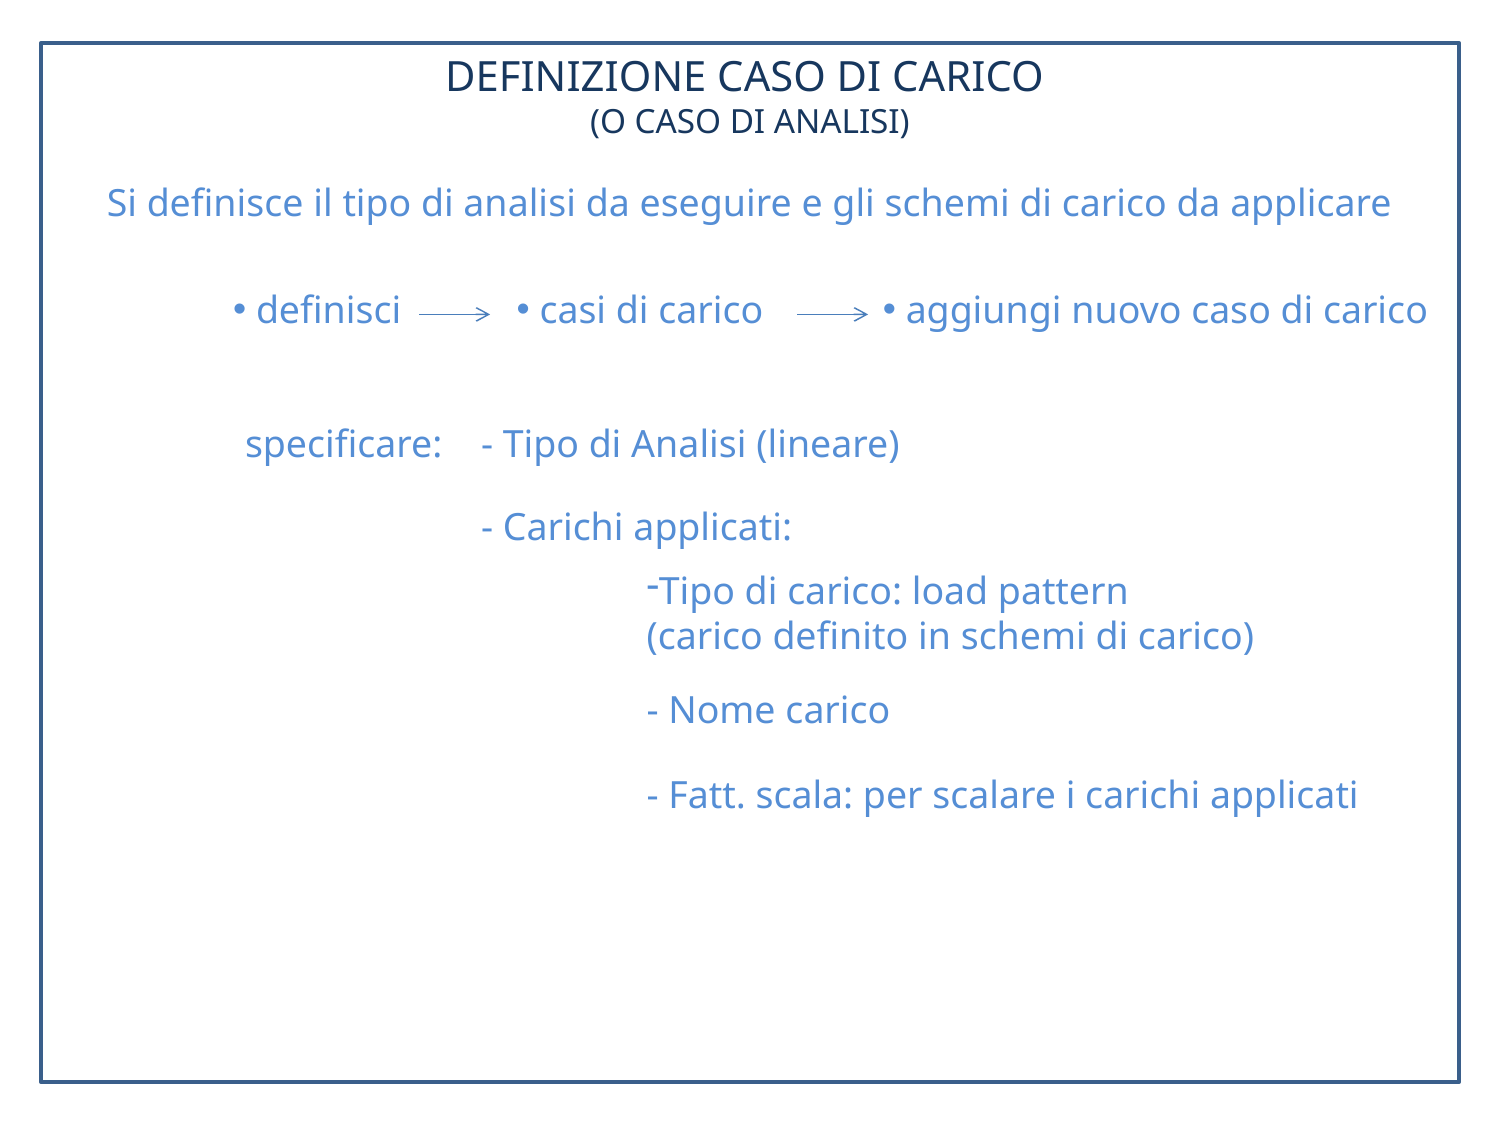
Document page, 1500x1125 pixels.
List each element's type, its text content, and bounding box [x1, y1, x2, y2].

text_box specificare: [230, 412, 466, 473]
text_box aggiungi nuovo caso di carico [868, 278, 1459, 339]
text_box - Carichi applicati: [466, 495, 916, 556]
text_box [39, 41, 1461, 1084]
text_box - Tipo di Analisi (lineare) [466, 412, 928, 473]
text_box casi di carico [501, 278, 798, 339]
text_box DEFINIZIONE CASO DI CARICO (O CASO DI ANALISI) [41, 42, 1459, 148]
text_box - Fatt. scala: per scalare i carichi applicati [631, 763, 1459, 823]
text_box Tipo di carico: load pattern (carico definito in schemi di carico) [631, 559, 1459, 665]
text_box - Nome carico [631, 679, 1459, 739]
text_box Si definisce il tipo di analisi da eseguire e gli schemi di carico da applicare [41, 171, 1459, 231]
text_box definisci [218, 278, 443, 339]
